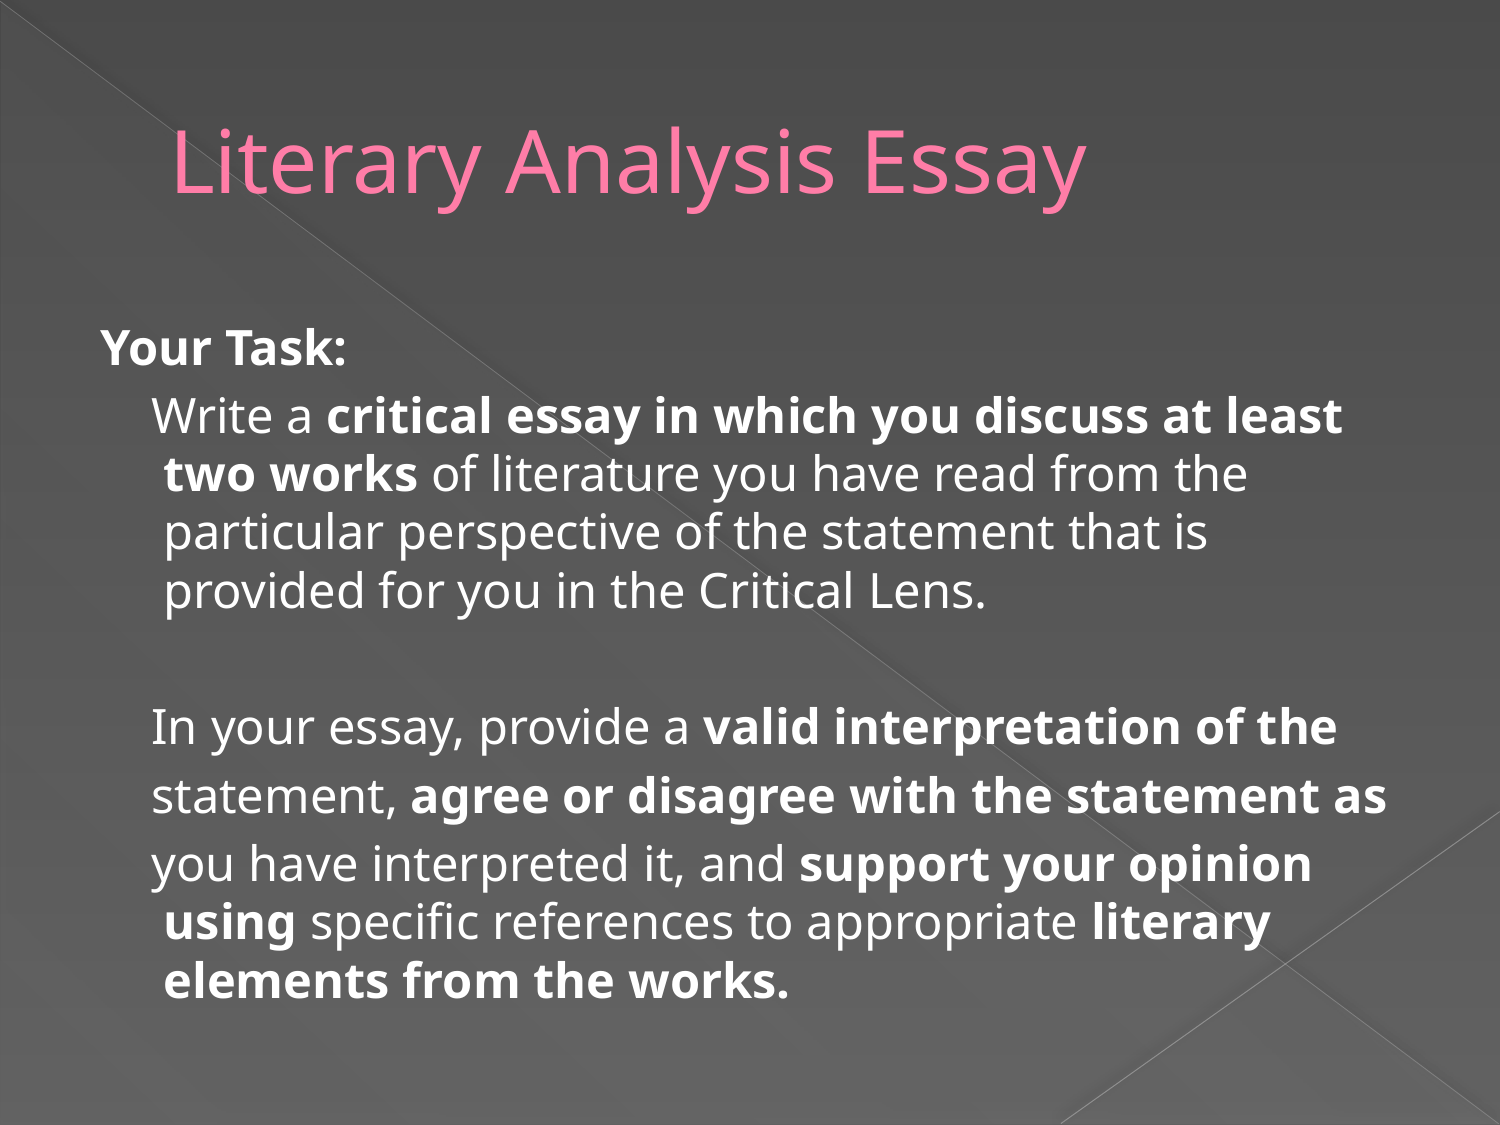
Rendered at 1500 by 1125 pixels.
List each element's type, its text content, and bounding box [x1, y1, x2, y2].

list Your Task: Write a critical essay in which you discuss at least two works of literature you have read from the particular perspective of the statement that is provided for you in the Critical Lens. In your essay, provide a valid interpretation of the statement, agree or disagree with the statement as you have interpreted it, and support your opinion using specific references to appropriate literary elements from the works. [75, 308, 1425, 1059]
title Literary Analysis Essay [75, 43, 1425, 274]
